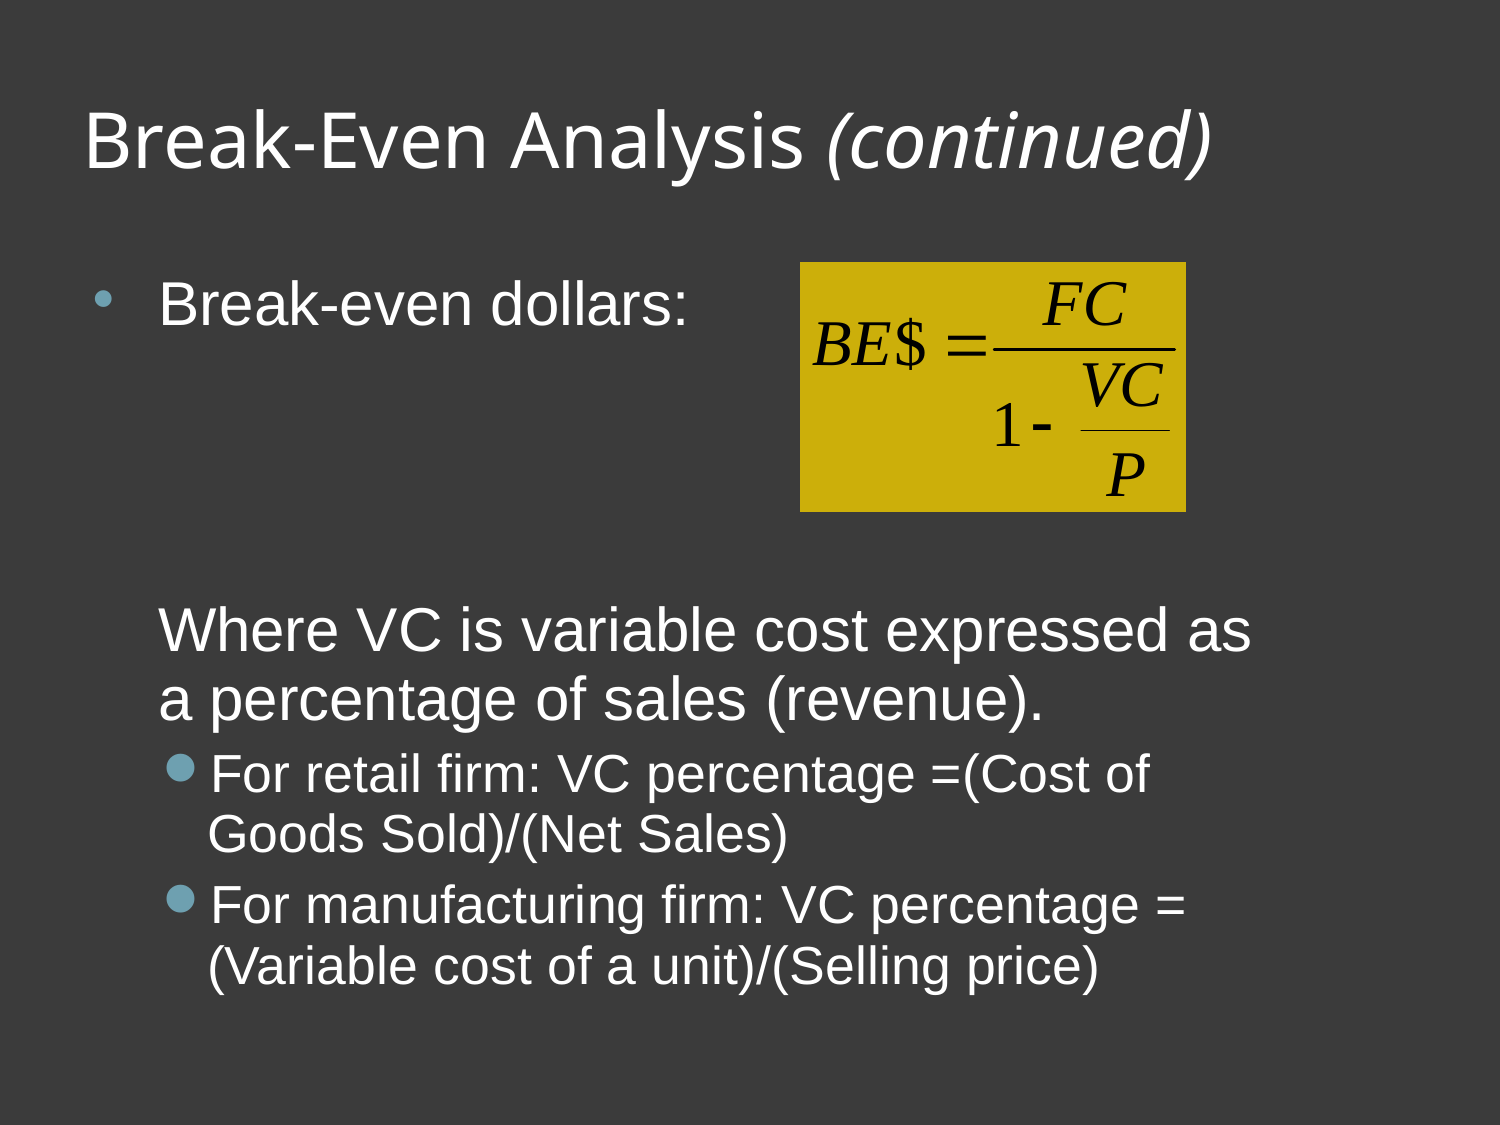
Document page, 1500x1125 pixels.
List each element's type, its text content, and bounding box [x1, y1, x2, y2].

title Break-Even Analysis (continued) [75, 45, 1300, 233]
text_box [799, 262, 1187, 513]
list Break-even dollars: Where VC is variable cost expressed as a percentage of sales (revenue). For retail firm: VC percentage =(Cost of Goods Sold)/(Net Sales) For manufacturing firm: VC percentage = (Variable cost of a unit)/(Selling price) [75, 262, 1300, 1005]
